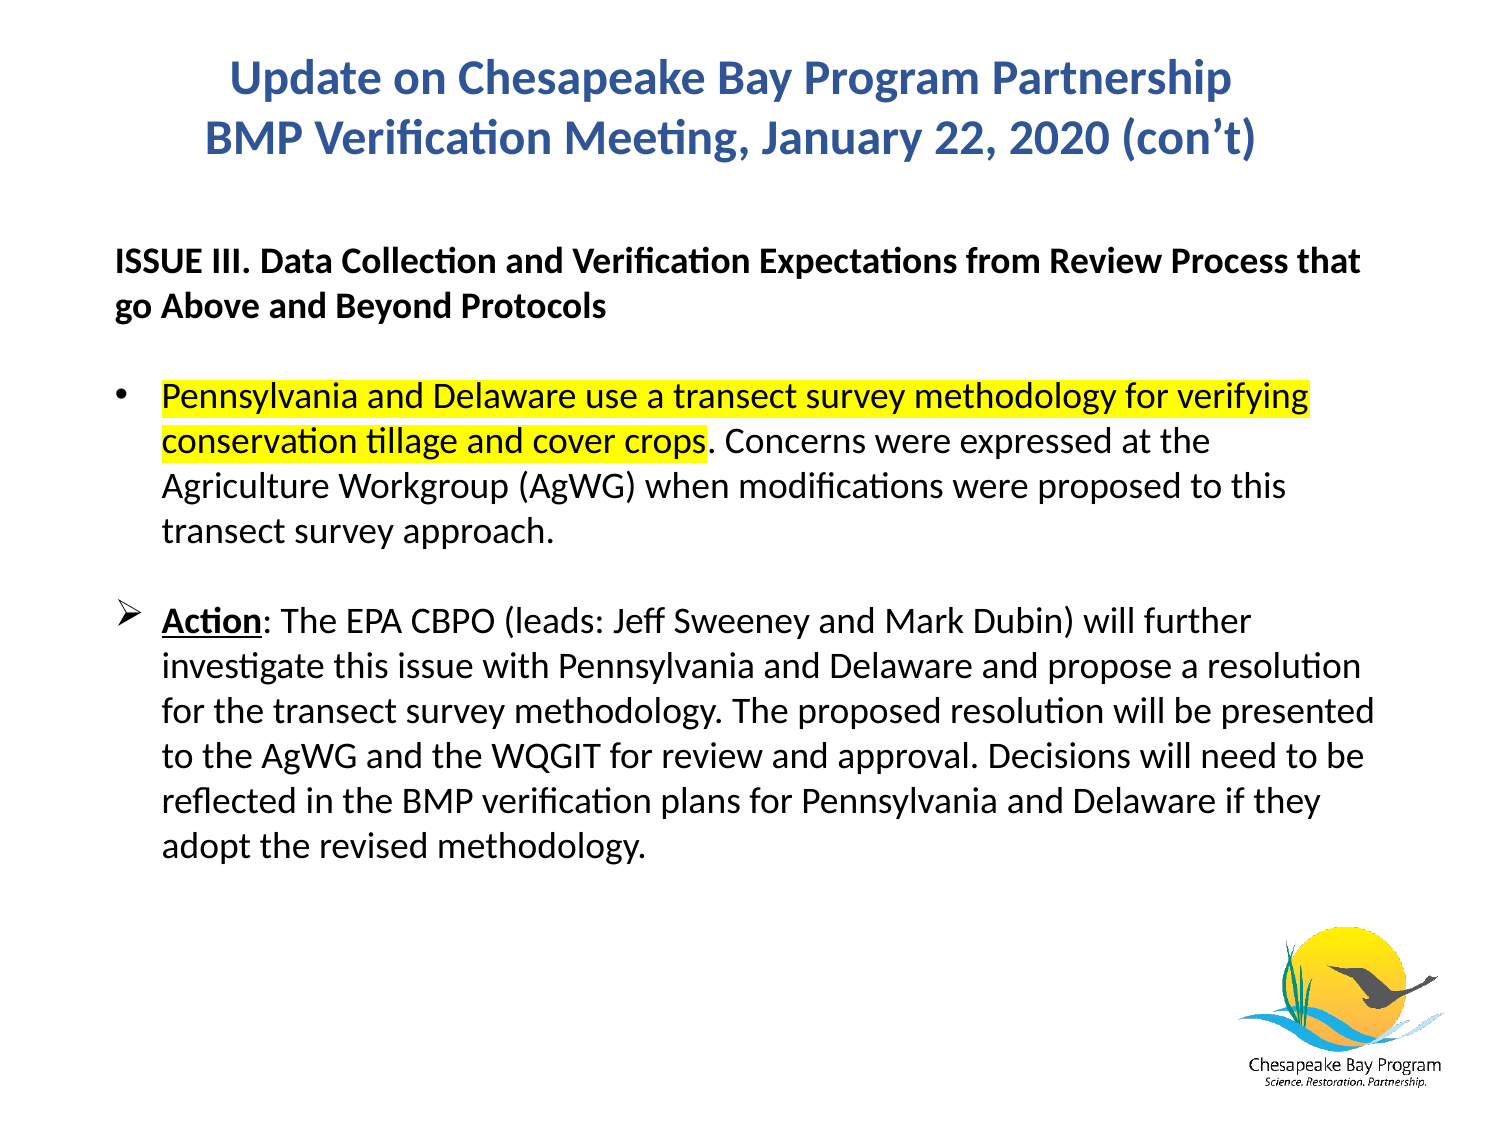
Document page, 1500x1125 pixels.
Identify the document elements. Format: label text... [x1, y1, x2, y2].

picture [1237, 925, 1445, 1088]
text_box ISSUE III. Data Collection and Verification Expectations from Review Process that go Above and Beyond Protocols Pennsylvania and Delaware use a transect survey methodology for verifying conservation tillage and cover crops. Concerns were expressed at the Agriculture Workgroup (AgWG) when modifications were proposed to this transect survey approach. Action: The EPA CBPO (leads: Jeff Sweeney and Mark Dubin) will further investigate this issue with Pennsylvania and Delaware and propose a resolution for the transect survey methodology. The proposed resolution will be presented to the AgWG and the WQGIT for review and approval. Decisions will need to be reflected in the BMP verification plans for Pennsylvania and Delaware if they adopt the revised methodology. [99, 228, 1400, 918]
text_box Update on Chesapeake Bay Program Partnership BMP Verification Meeting, January 22, 2020 (con’t) [162, 37, 1300, 173]
